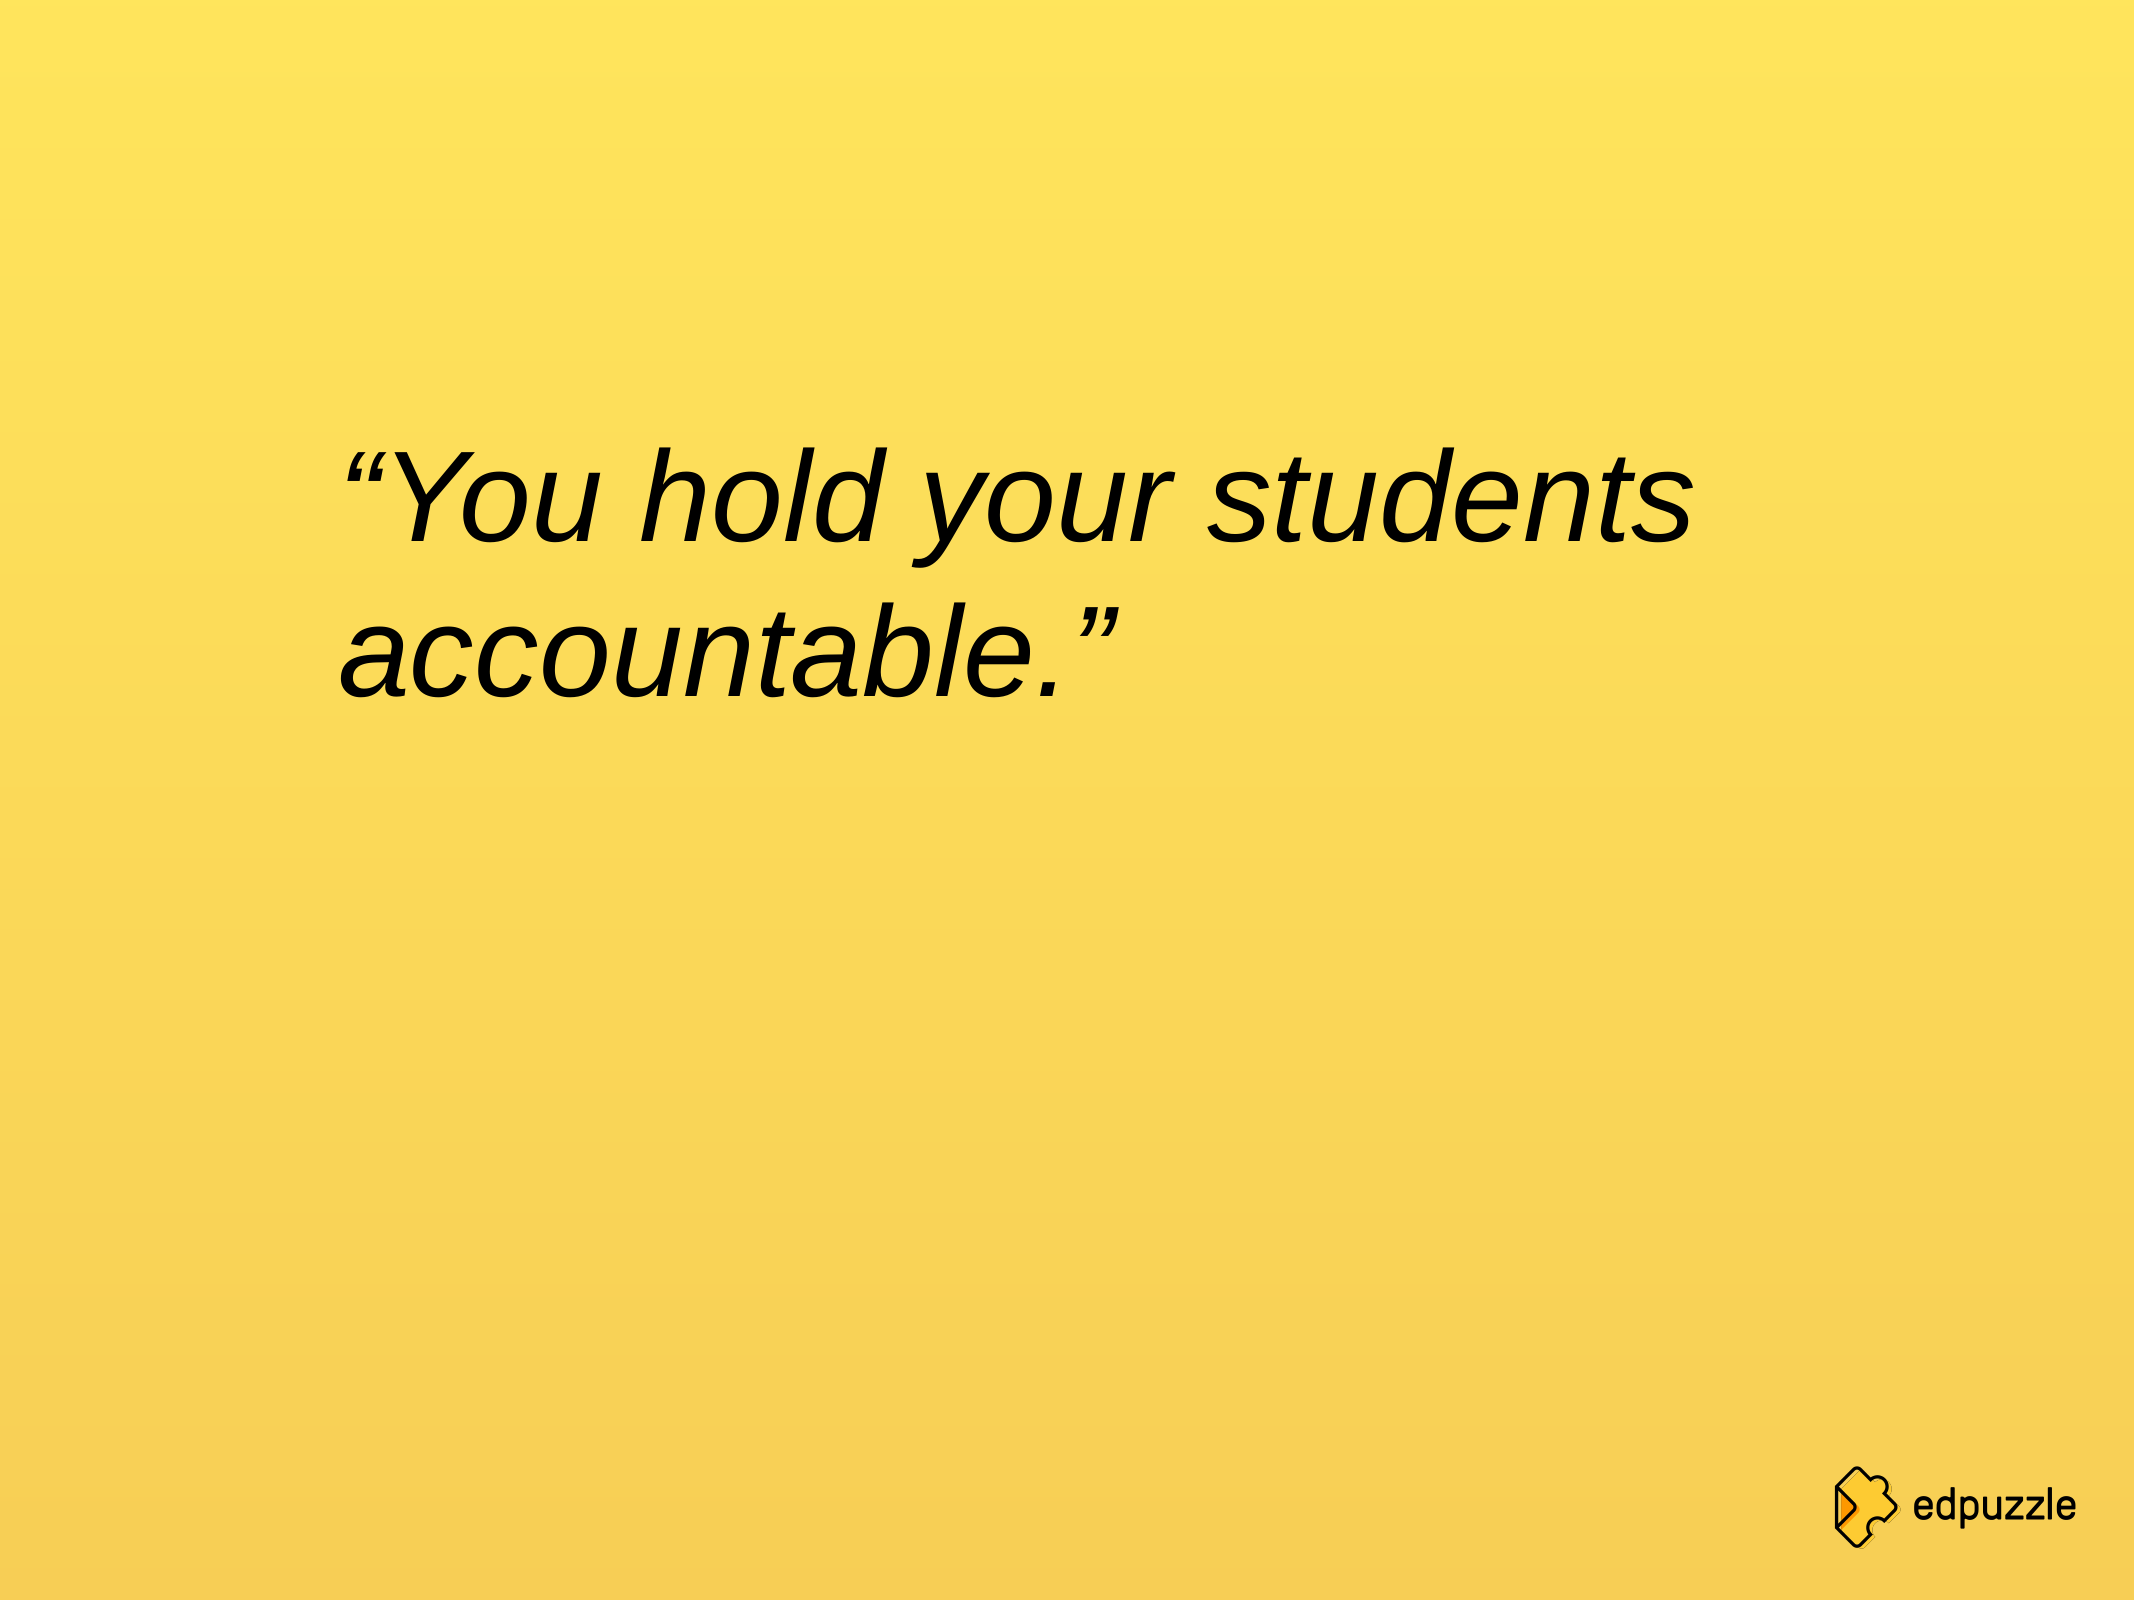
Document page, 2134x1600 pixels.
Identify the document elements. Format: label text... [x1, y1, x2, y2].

text_box [0, 0, 2134, 1600]
picture [1790, 1432, 2121, 1581]
text_box “You hold your students accountable.” [329, 403, 1870, 731]
